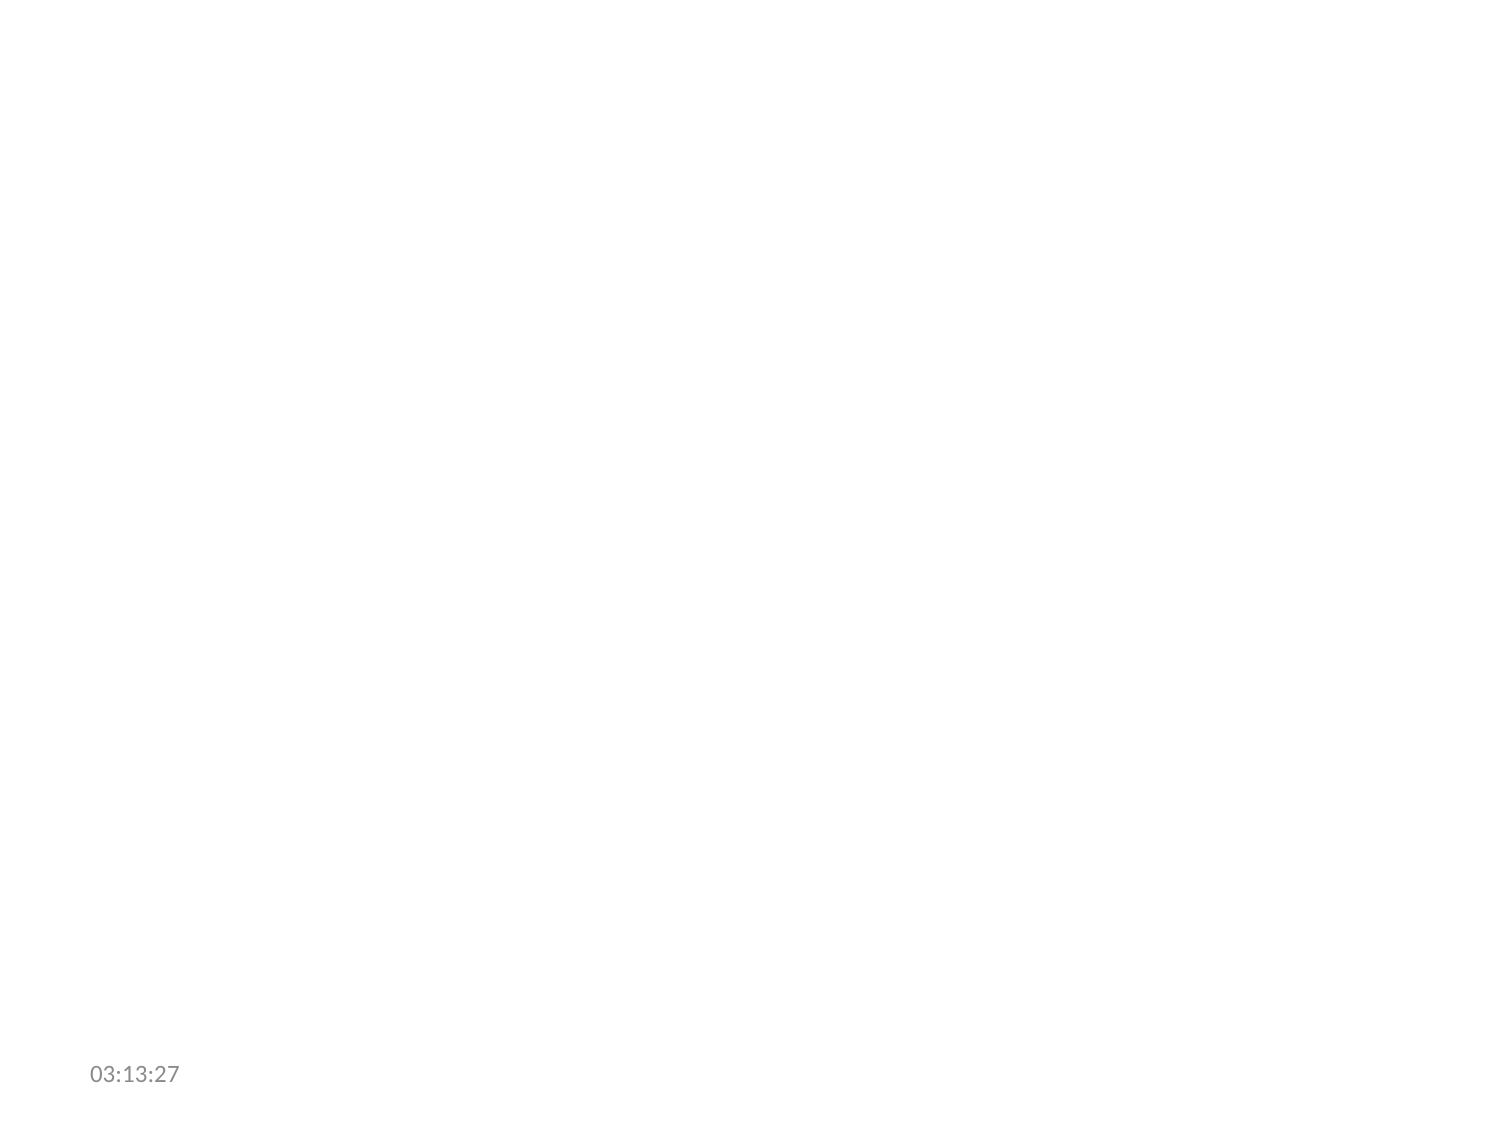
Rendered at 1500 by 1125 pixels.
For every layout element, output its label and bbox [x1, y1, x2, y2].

slide_number [75, 1042, 425, 1103]
